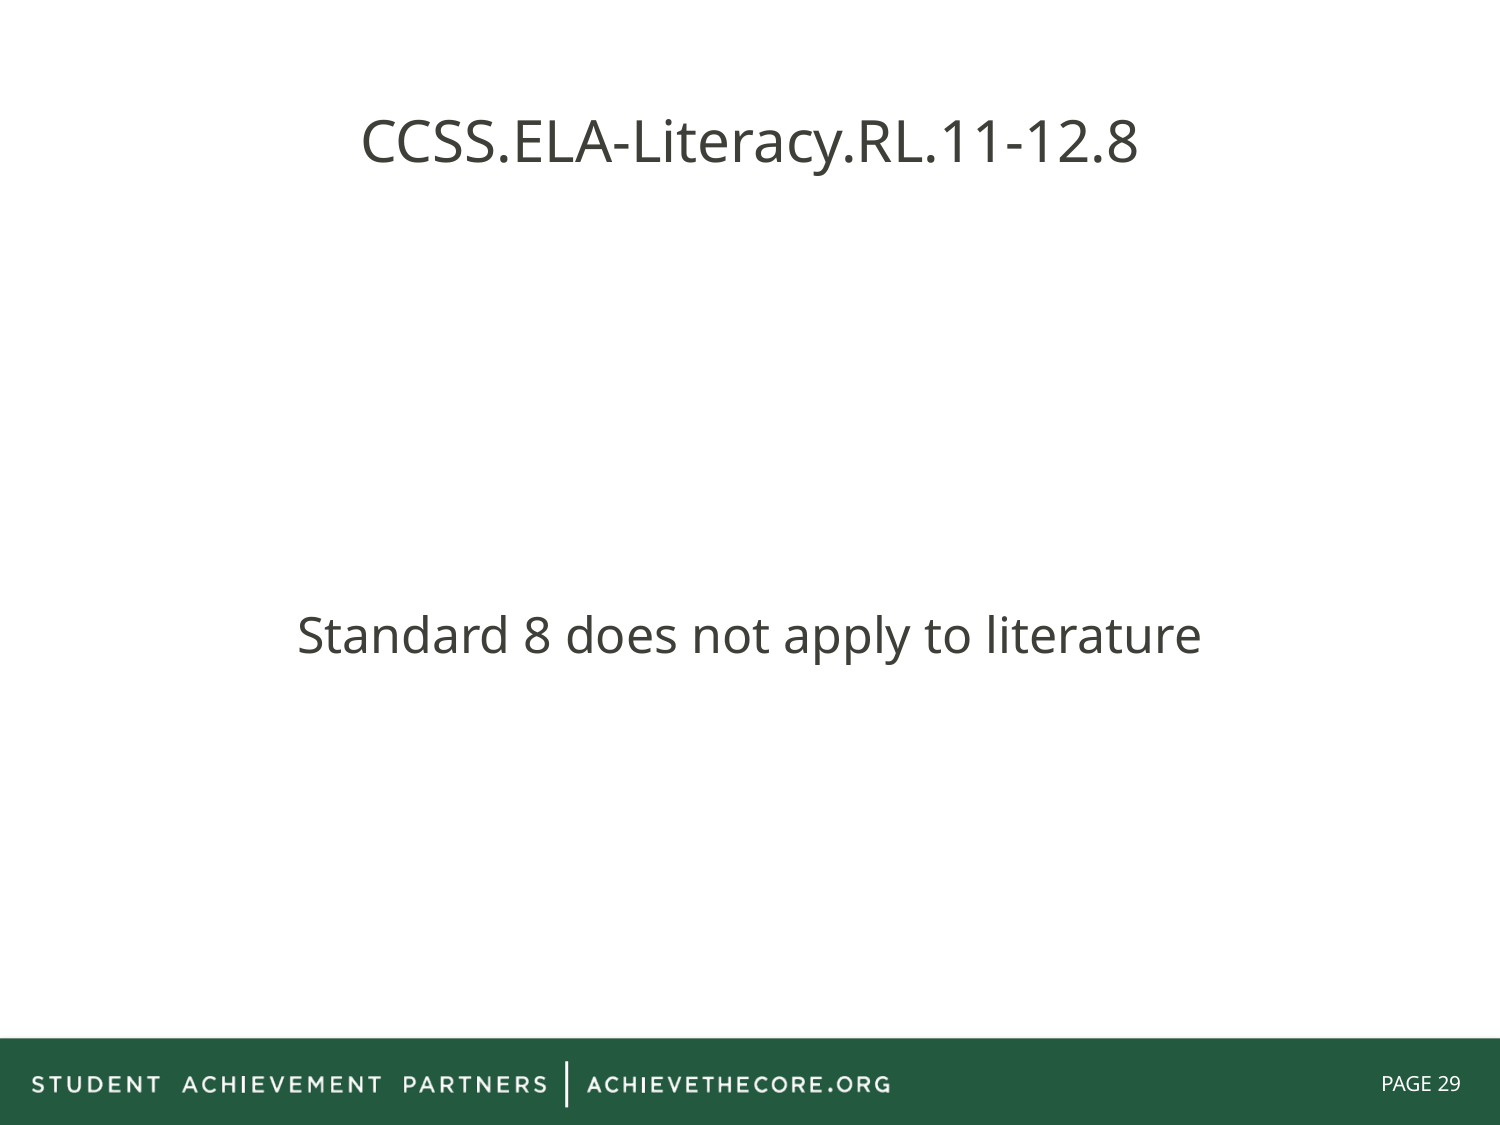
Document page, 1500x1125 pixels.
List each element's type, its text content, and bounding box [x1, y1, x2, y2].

list Standard 8 does not apply to literature [75, 262, 1425, 1005]
title CCSS.ELA-Literacy.RL.11-12.8 [75, 45, 1425, 233]
